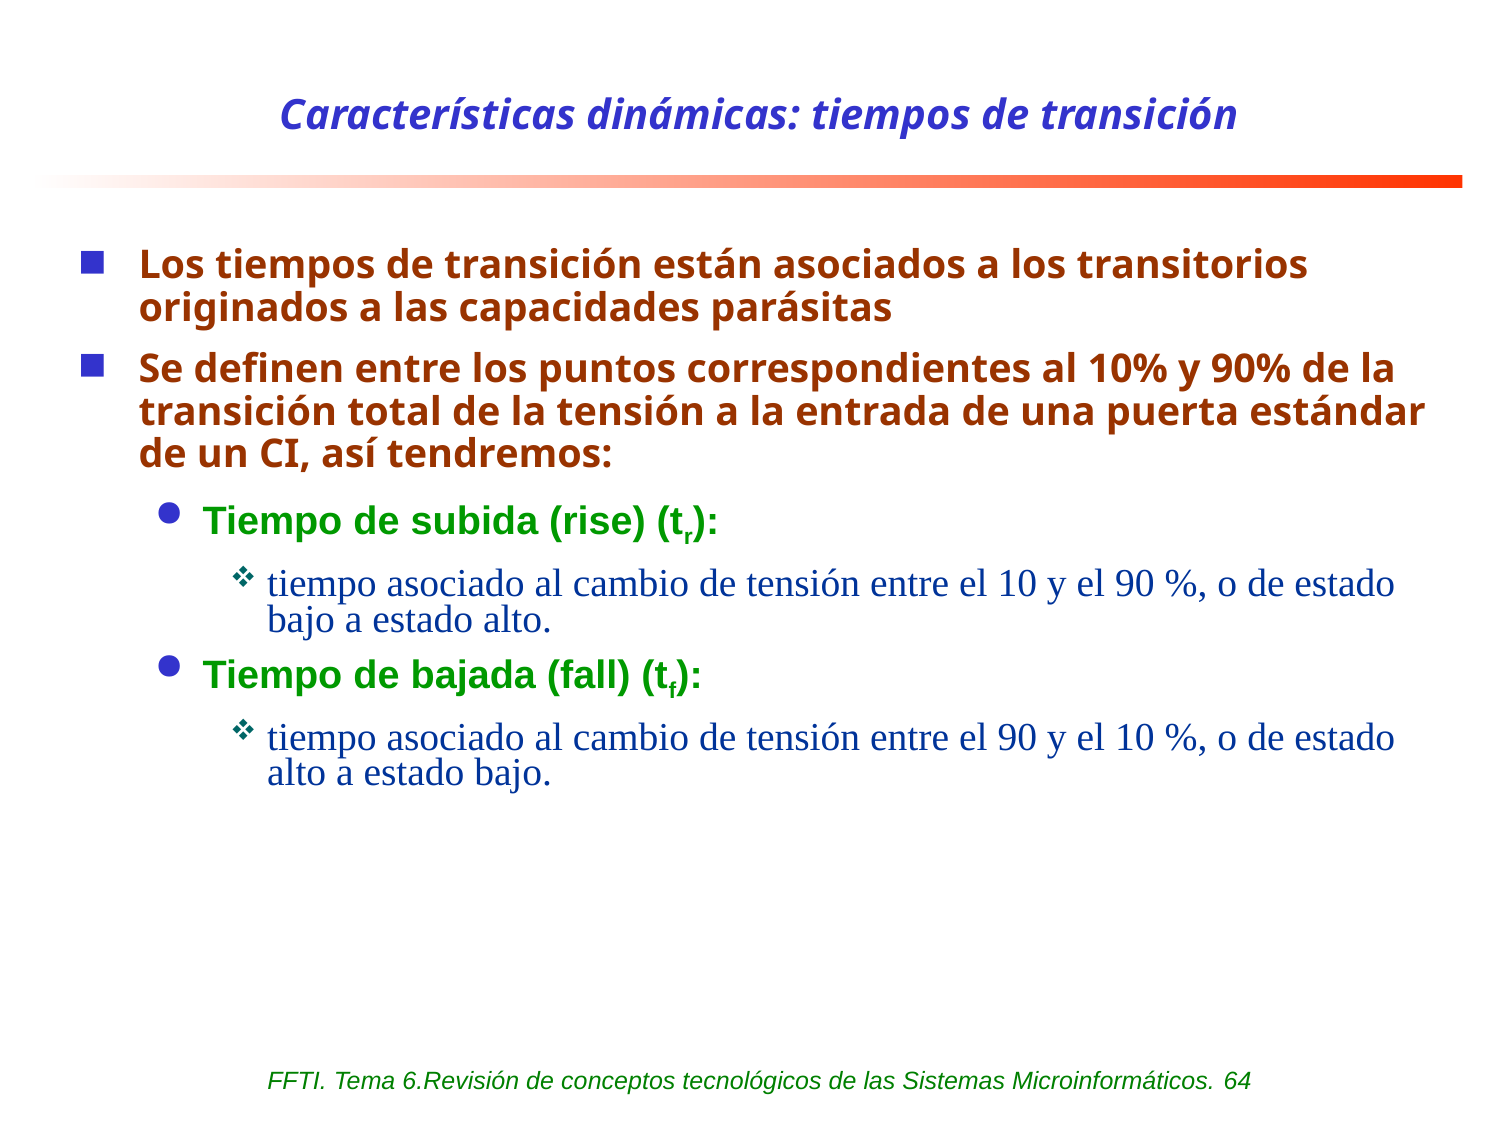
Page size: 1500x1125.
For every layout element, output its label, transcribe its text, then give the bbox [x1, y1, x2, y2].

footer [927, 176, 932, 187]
footer FFTI. Tema 6.Revisión de conceptos tecnológicos de las Sistemas Microinformáticos. 64 [68, 1056, 1451, 1103]
list Los tiempos de transición están asociados a los transitorios originados a las capacidades parásitas Se definen entre los puntos correspondientes al 10% y 90% de la transición total de la tensión a la entrada de una puerta estándar de un CI, así tendremos: Tiempo de subida (rise) (tr): tiempo asociado al cambio de tensión entre el 10 y el 90 %, o de estado bajo a estado alto. Tiempo de bajada (fall) (tf): tiempo asociado al cambio de tensión entre el 90 y el 10 %, o de estado alto a estado bajo. [68, 237, 1451, 965]
title Características dinámicas: tiempos de transición [68, 49, 1451, 176]
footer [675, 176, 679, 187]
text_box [759, 176, 763, 187]
table_cell 1 [843, 176, 847, 187]
